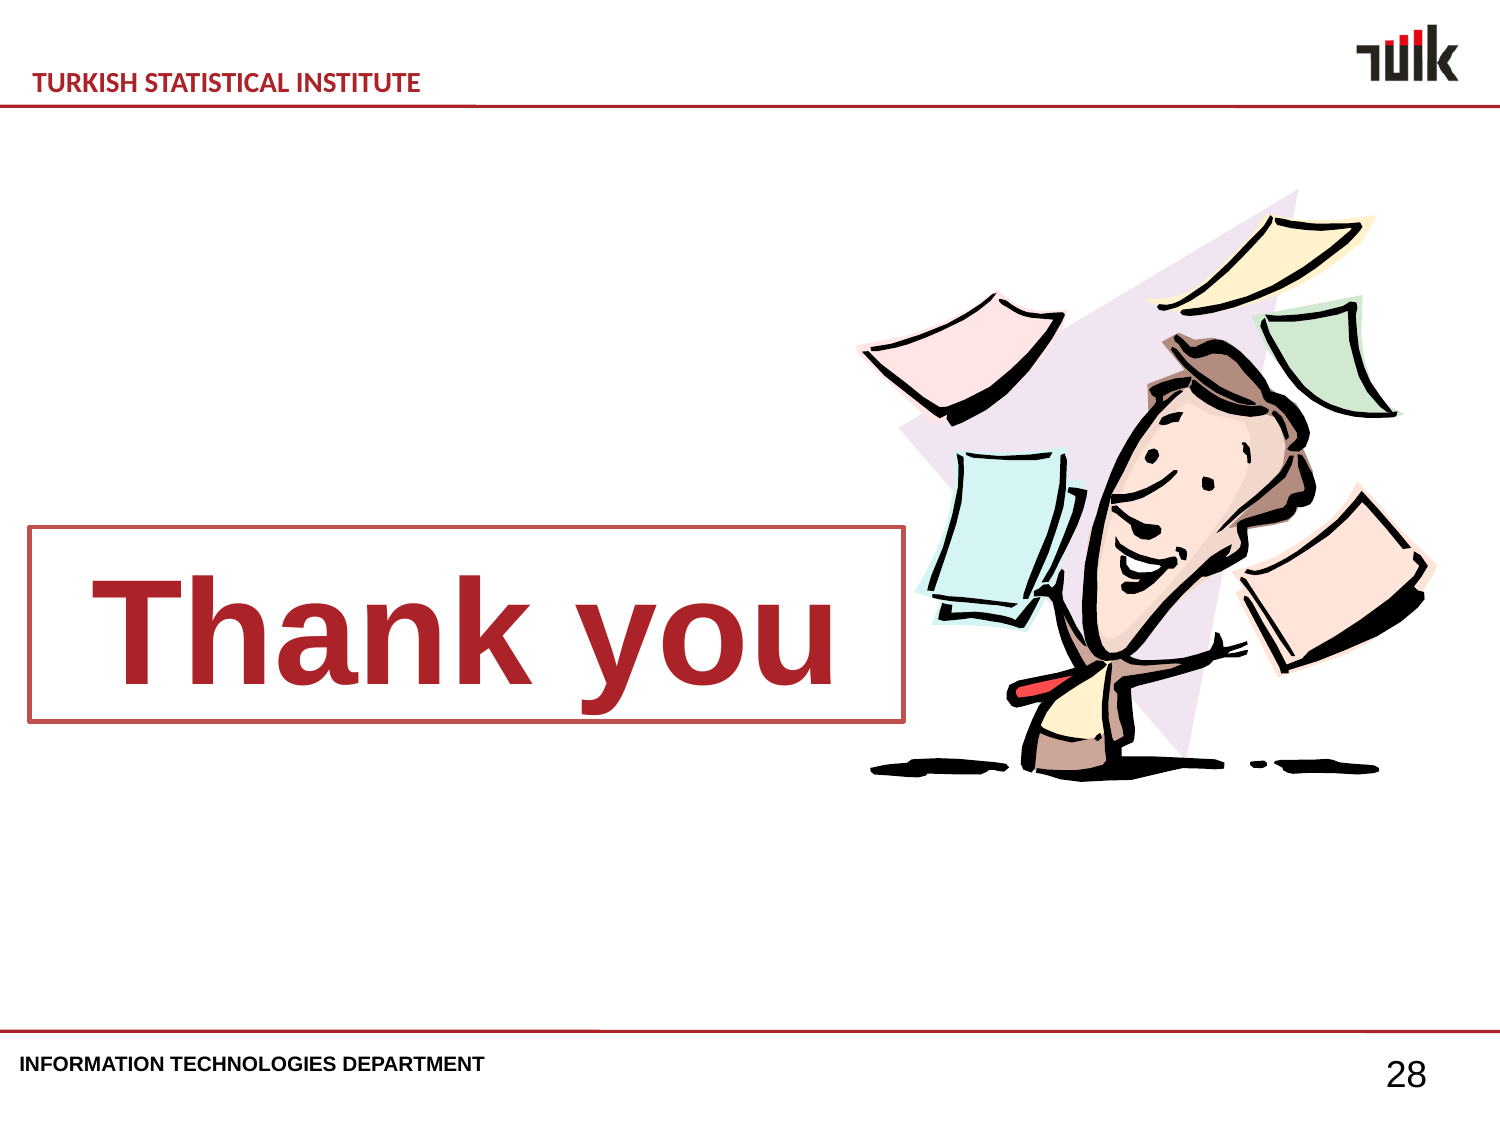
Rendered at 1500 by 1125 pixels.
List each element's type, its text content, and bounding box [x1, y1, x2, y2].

picture [1352, 19, 1464, 85]
picture [855, 183, 1443, 788]
text_box Thank you [27, 525, 850, 724]
